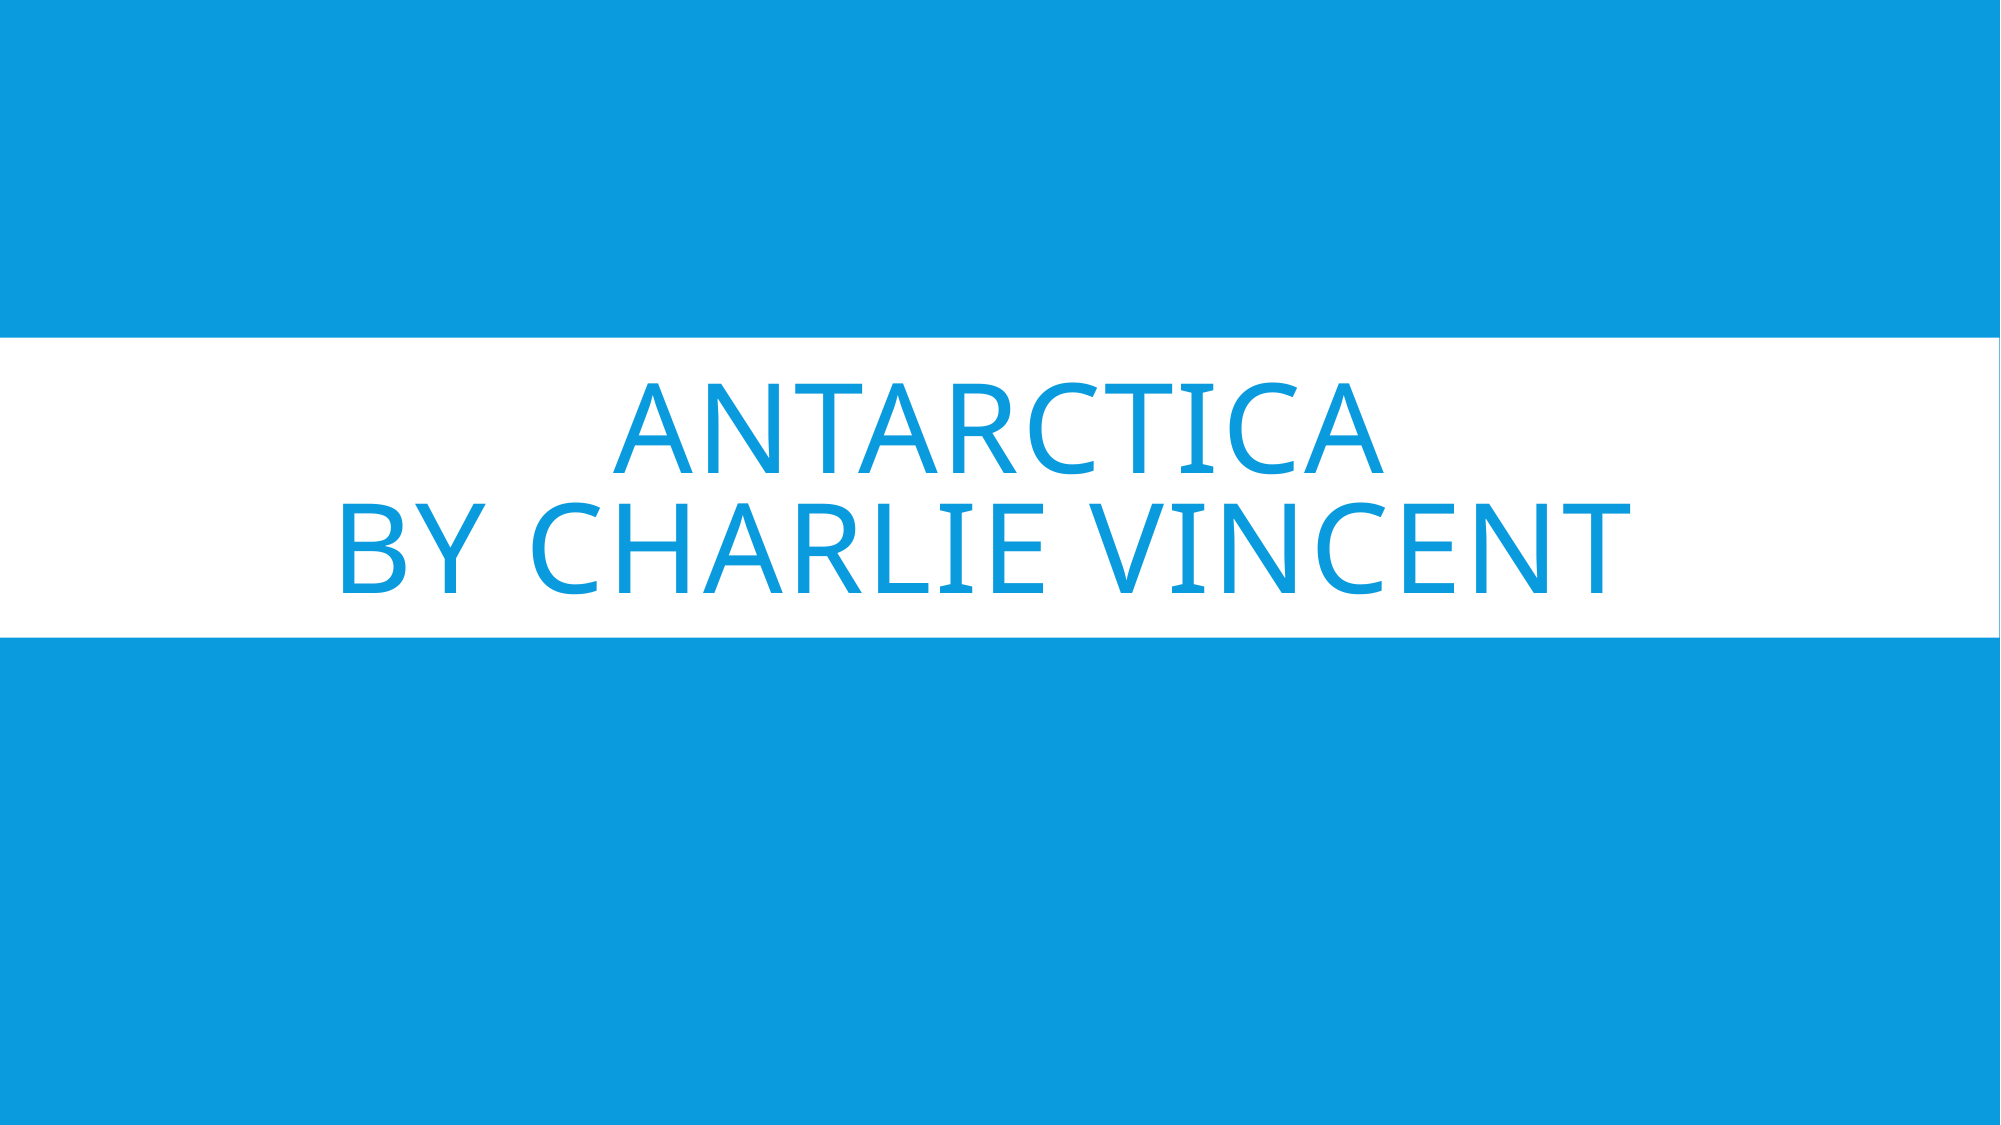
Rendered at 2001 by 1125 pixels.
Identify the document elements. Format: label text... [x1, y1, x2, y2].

title Antarctica by Charlie vincent [60, 355, 1942, 641]
